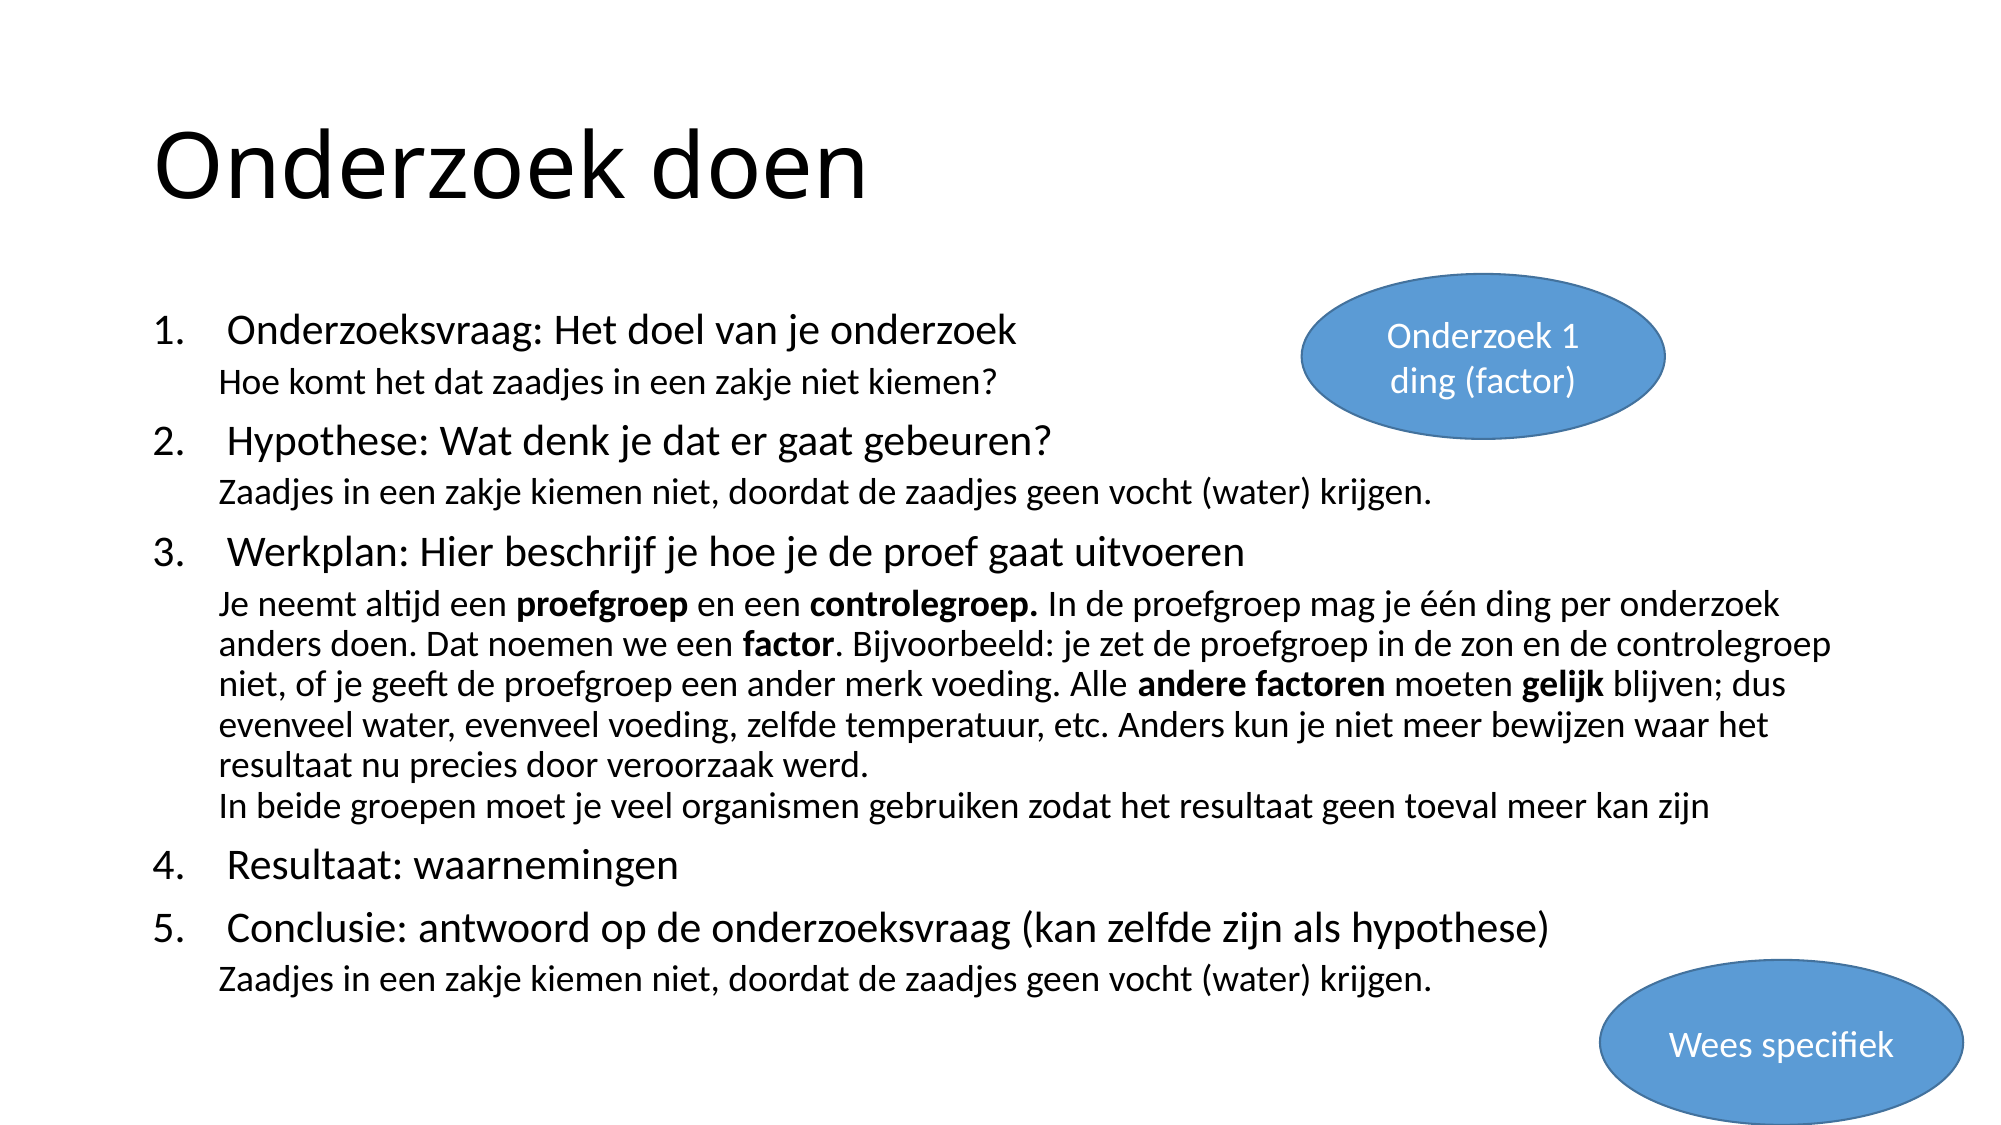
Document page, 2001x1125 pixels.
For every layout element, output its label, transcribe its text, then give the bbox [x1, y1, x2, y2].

title Onderzoek doen [137, 59, 1863, 278]
text_box Wees specifiek [1598, 958, 1965, 1125]
text_box Onderzoek 1 ding (factor) [1300, 272, 1666, 440]
list Onderzoeksvraag: Het doel van je onderzoek Hoe komt het dat zaadjes in een zakje niet kiemen? Hypothese: Wat denk je dat er gaat gebeuren? Zaadjes in een zakje kiemen niet, doordat de zaadjes geen vocht (water) krijgen. Werkplan: Hier beschrijf je hoe je de proef gaat uitvoeren Je neemt altijd een proefgroep en een controlegroep. In de proefgroep mag je één ding per onderzoek anders doen. Dat noemen we een factor. Bijvoorbeeld: je zet de proefgroep in de zon en de controlegroep niet, of je geeft de proefgroep een ander merk voeding. Alle andere factoren moeten gelijk blijven; dus evenveel water, evenveel voeding, zelfde temperatuur, etc. Anders kun je niet meer bewijzen waar het resultaat nu precies door veroorzaak werd. In beide groepen moet je veel organismen gebruiken zodat het resultaat geen toeval meer kan zijn Resultaat: waarnemingen Conclusie: antwoord op de onderzoeksvraag (kan zelfde zijn als hypothese) Zaadjes in een zakje kiemen niet, doordat de zaadjes geen vocht (water) krijgen. [137, 299, 1863, 1014]
